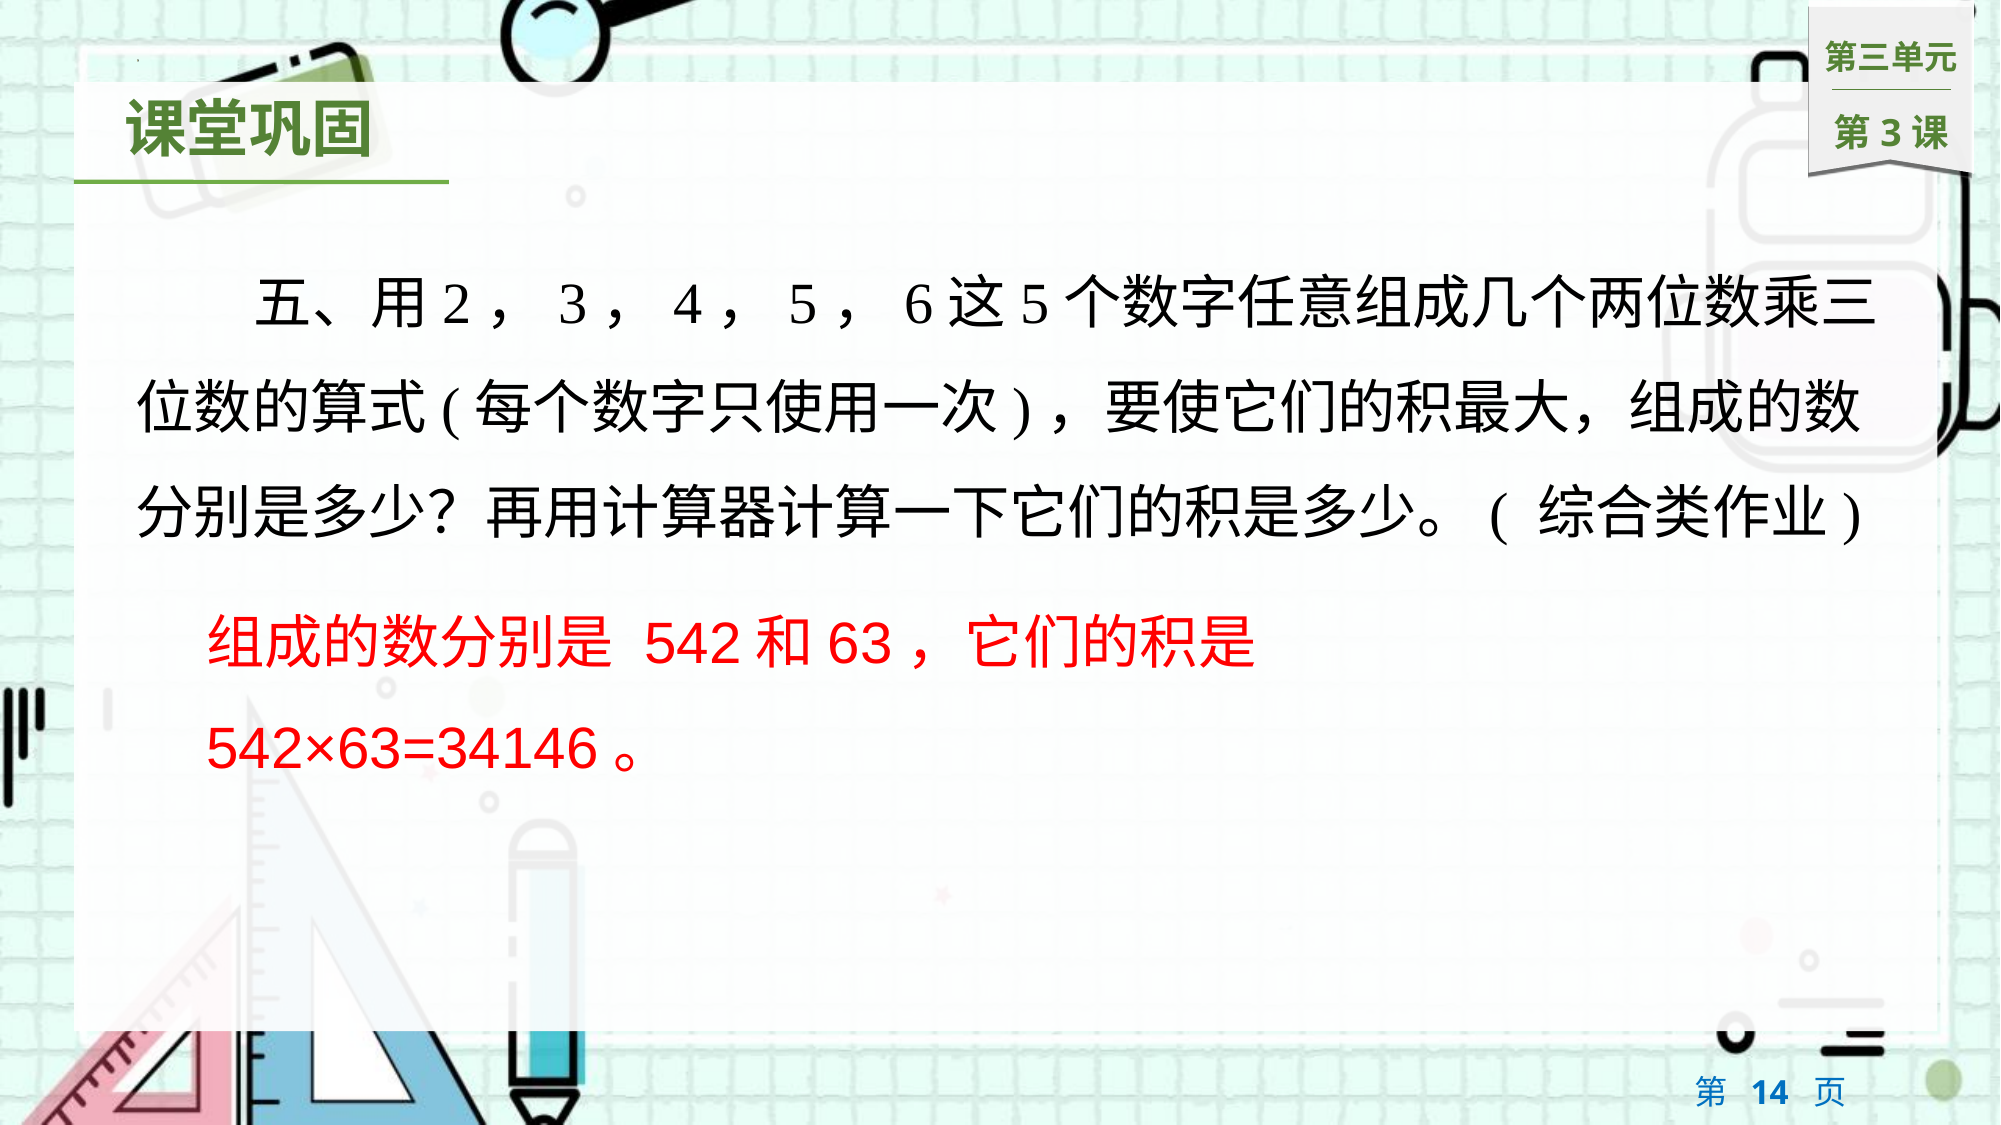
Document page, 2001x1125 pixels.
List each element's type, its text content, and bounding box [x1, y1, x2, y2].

picture [1938, 168, 1971, 176]
list 五、用2，3，4，5，6这5个数字任意组成几个两位数乘三位数的算式(每个数字只使用一次)，要使它们的积最大，组成的数分别是多少？再用计算器计算一下它们的积是多少。( 综合类作业) [121, 222, 1903, 985]
picture [0, 0, 2000, 1125]
list 组成的数分别是 542和63，它们的积是542×63=34146。 [191, 562, 1715, 668]
